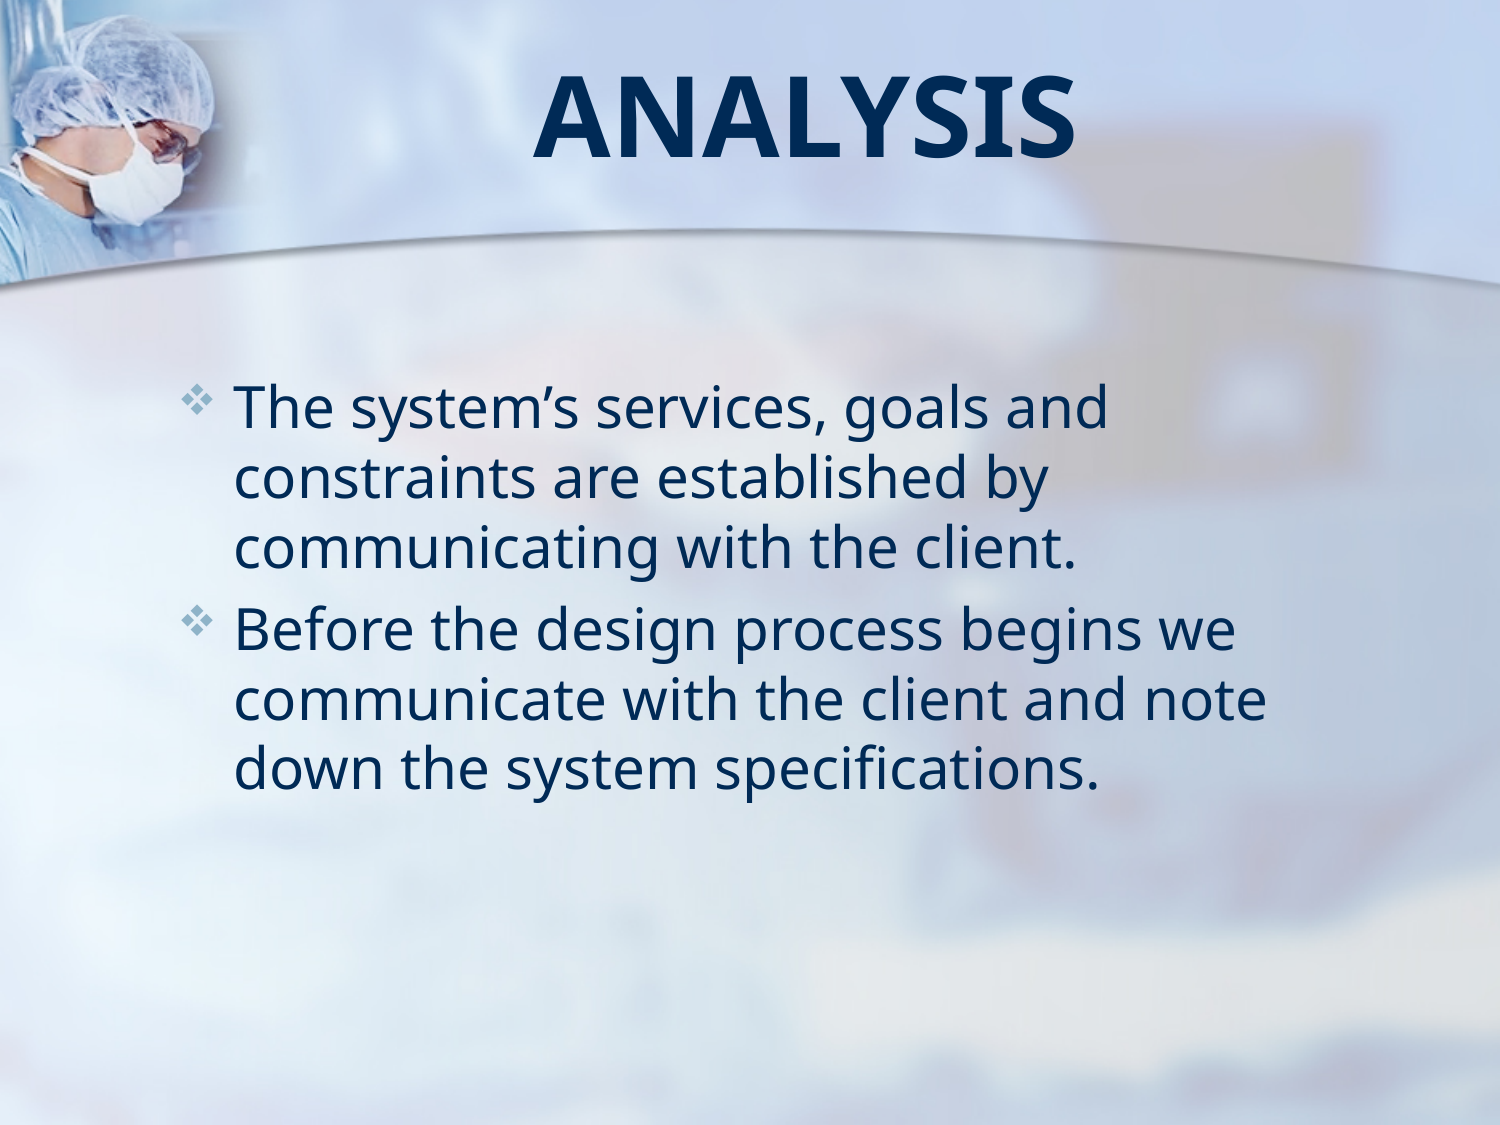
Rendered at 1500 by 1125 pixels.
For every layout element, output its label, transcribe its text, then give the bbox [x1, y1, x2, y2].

picture [0, 0, 1500, 1125]
list The system’s services, goals and constraints are established by communicating with the client. Before the design process begins we communicate with the client and note down the system specifications. [162, 362, 1376, 863]
title analysis [199, 24, 1413, 201]
